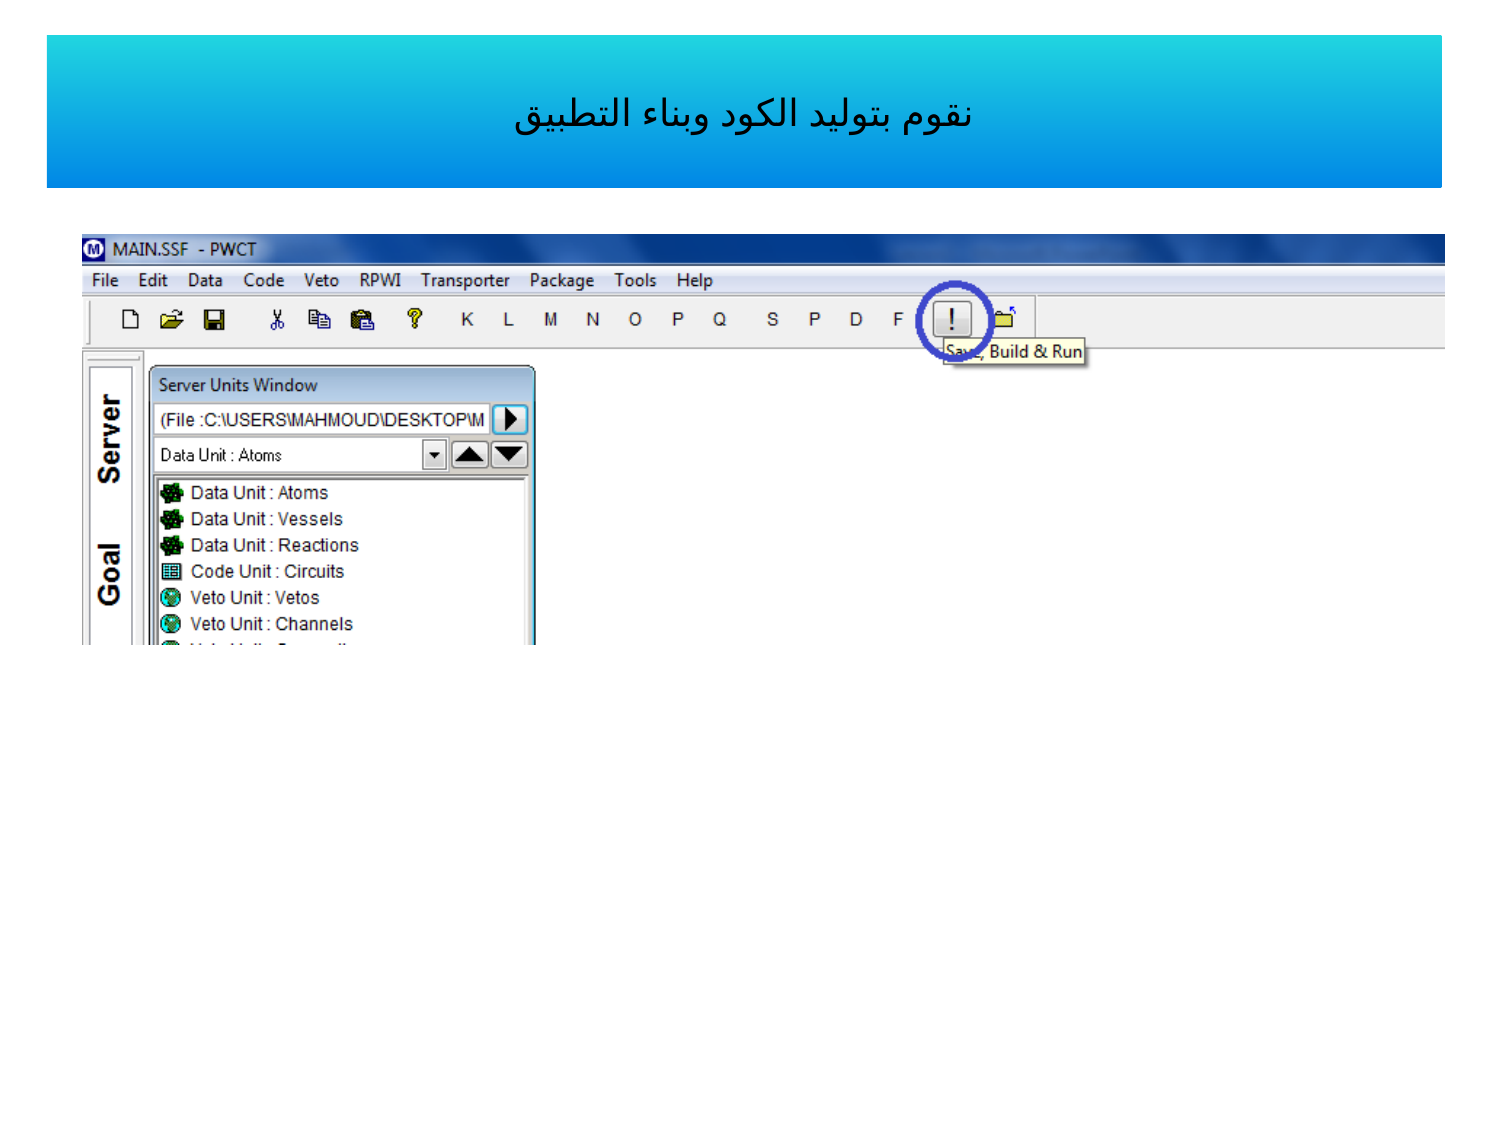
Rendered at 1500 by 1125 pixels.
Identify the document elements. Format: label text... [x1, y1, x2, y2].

picture [81, 234, 1446, 645]
title نقوم بتوليد الكود وبناء التطبيق [46, 35, 1442, 188]
